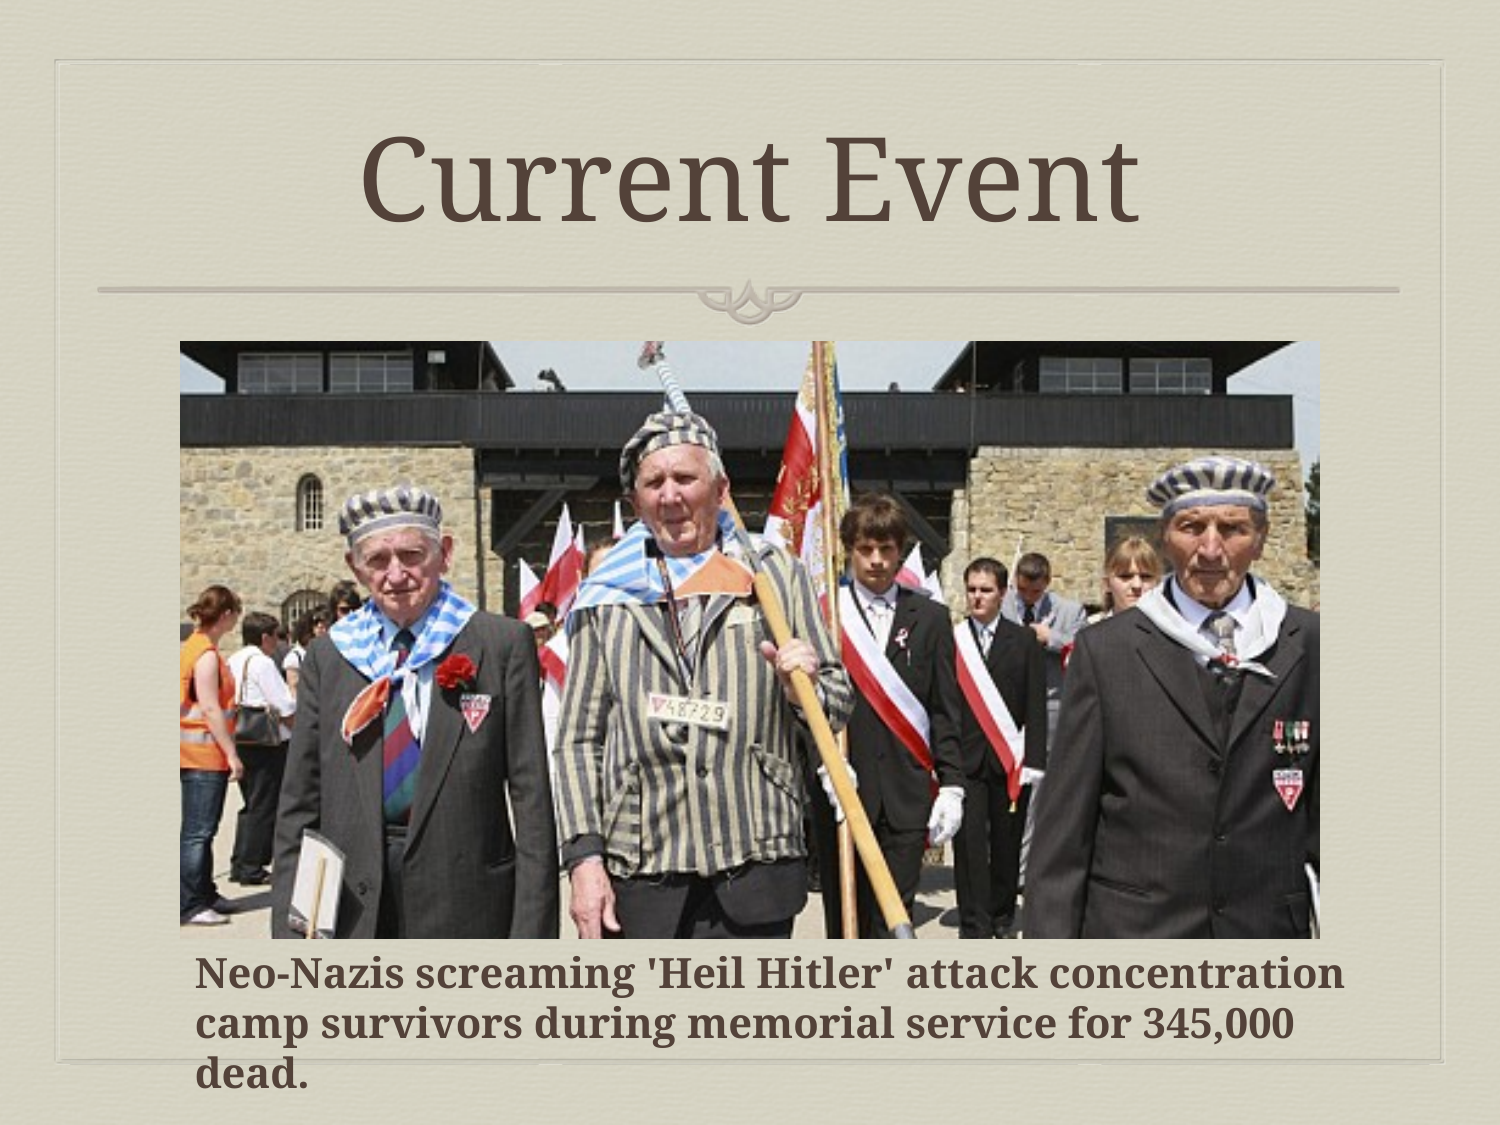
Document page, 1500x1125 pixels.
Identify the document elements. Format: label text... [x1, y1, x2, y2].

title Current Event [131, 62, 1369, 288]
text_box Neo-Nazis screaming 'Heil Hitler' attack concentration camp survivors during memorial service for 345,000 dead. [180, 938, 1390, 1104]
picture [0, 0, 1500, 1125]
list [179, 341, 1321, 940]
